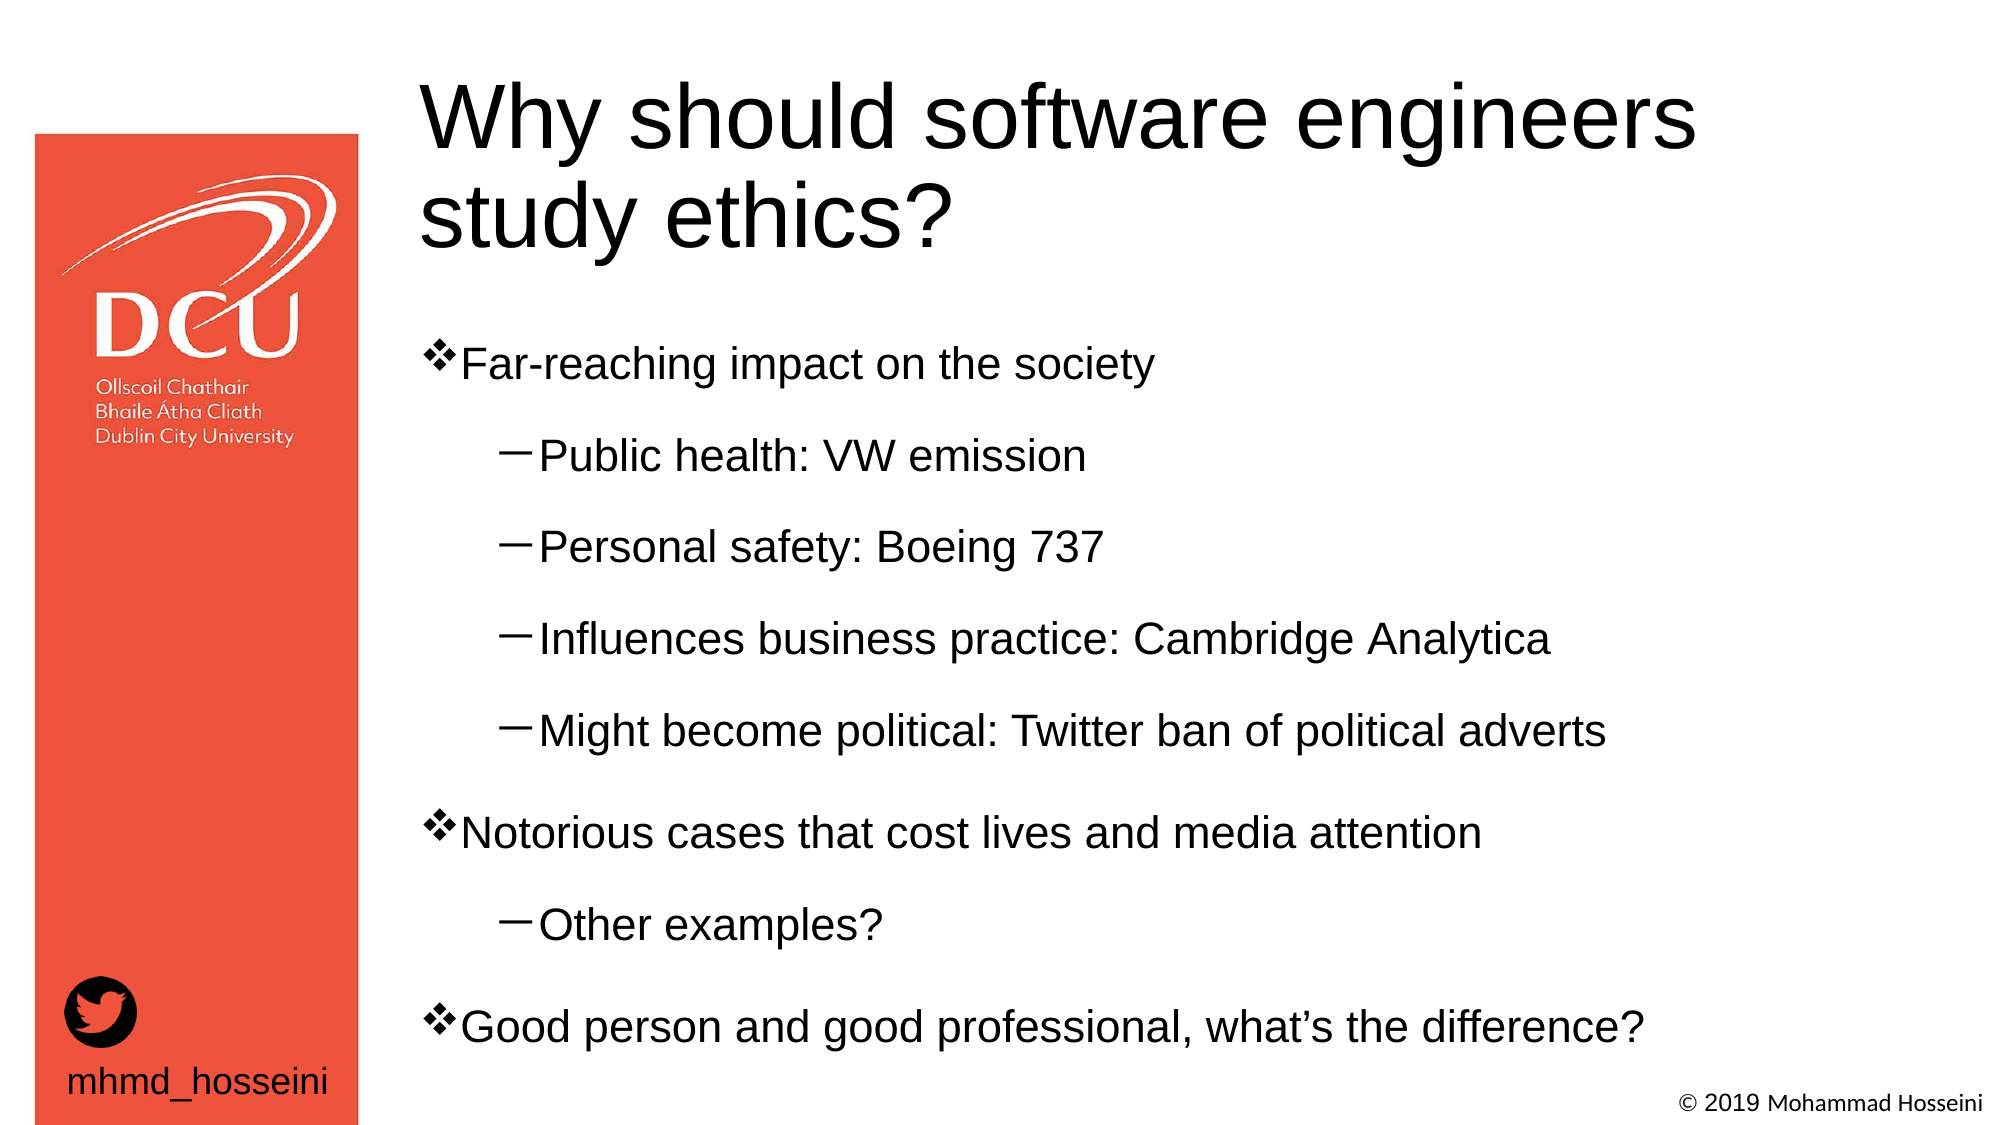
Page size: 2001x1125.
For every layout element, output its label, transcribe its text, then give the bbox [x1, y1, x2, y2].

text_box mhmd_hosseini [51, 1049, 344, 1110]
picture [0, 0, 2001, 1125]
text_box © 2019 Mohammad Hosseini [1662, 1079, 1999, 1125]
list Far-reaching impact on the society Public health: VW emission Personal safety: Boeing 737 Influences business practice: Cambridge Analytica Might become political: Twitter ban of political adverts Notorious cases that cost lives and media attention Other examples? Good person and good professional, what’s the difference? [404, 299, 1886, 1066]
title Why should software engineers study ethics? [404, 59, 1886, 278]
